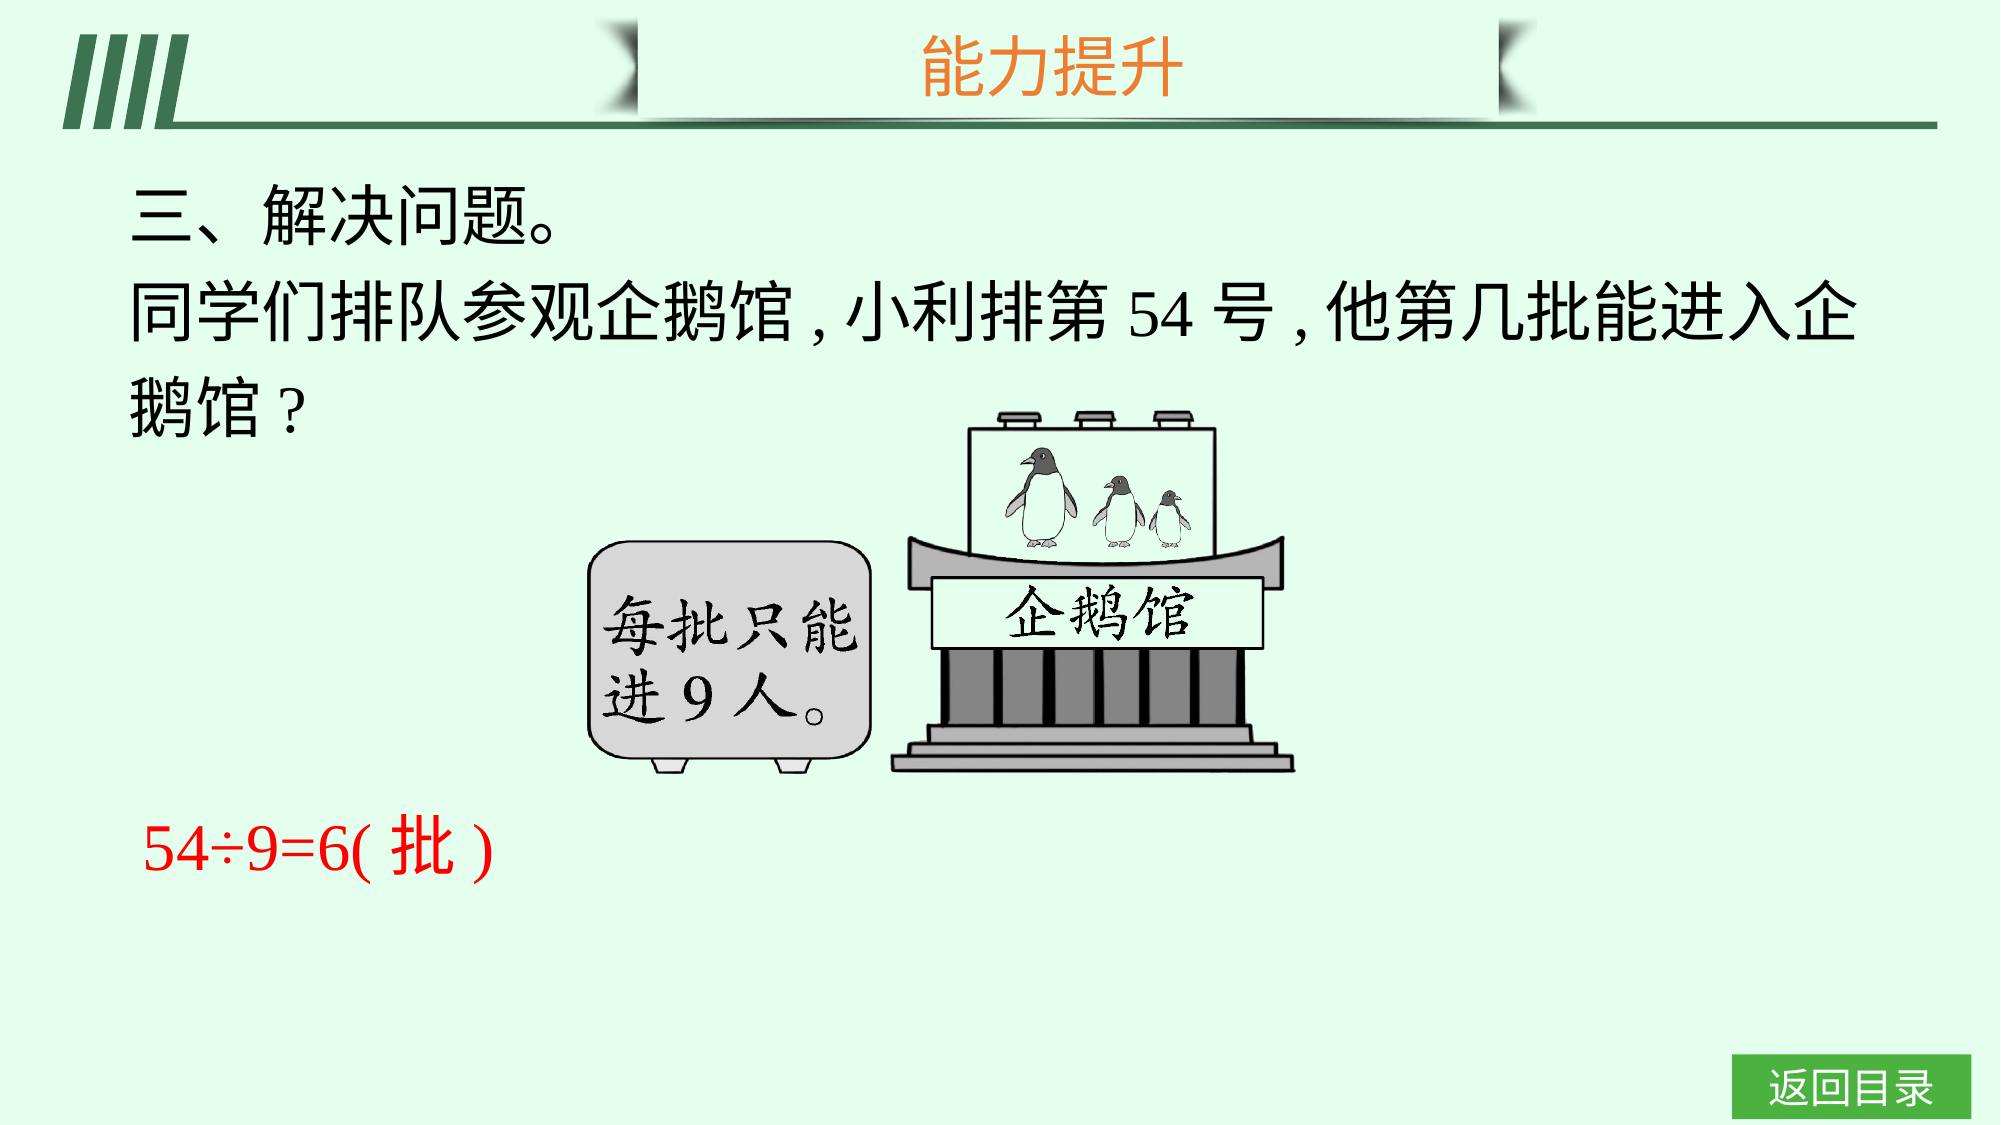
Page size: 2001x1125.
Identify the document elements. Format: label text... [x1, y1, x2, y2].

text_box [62, 34, 1938, 130]
text_box 三、解决问题。 同学们排队参观企鹅馆,小利排第54号,他第几批能进入企鹅馆? [113, 150, 1887, 454]
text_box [594, 16, 1537, 127]
picture [583, 403, 1302, 781]
text_box 54÷9=6(批) [128, 780, 510, 891]
